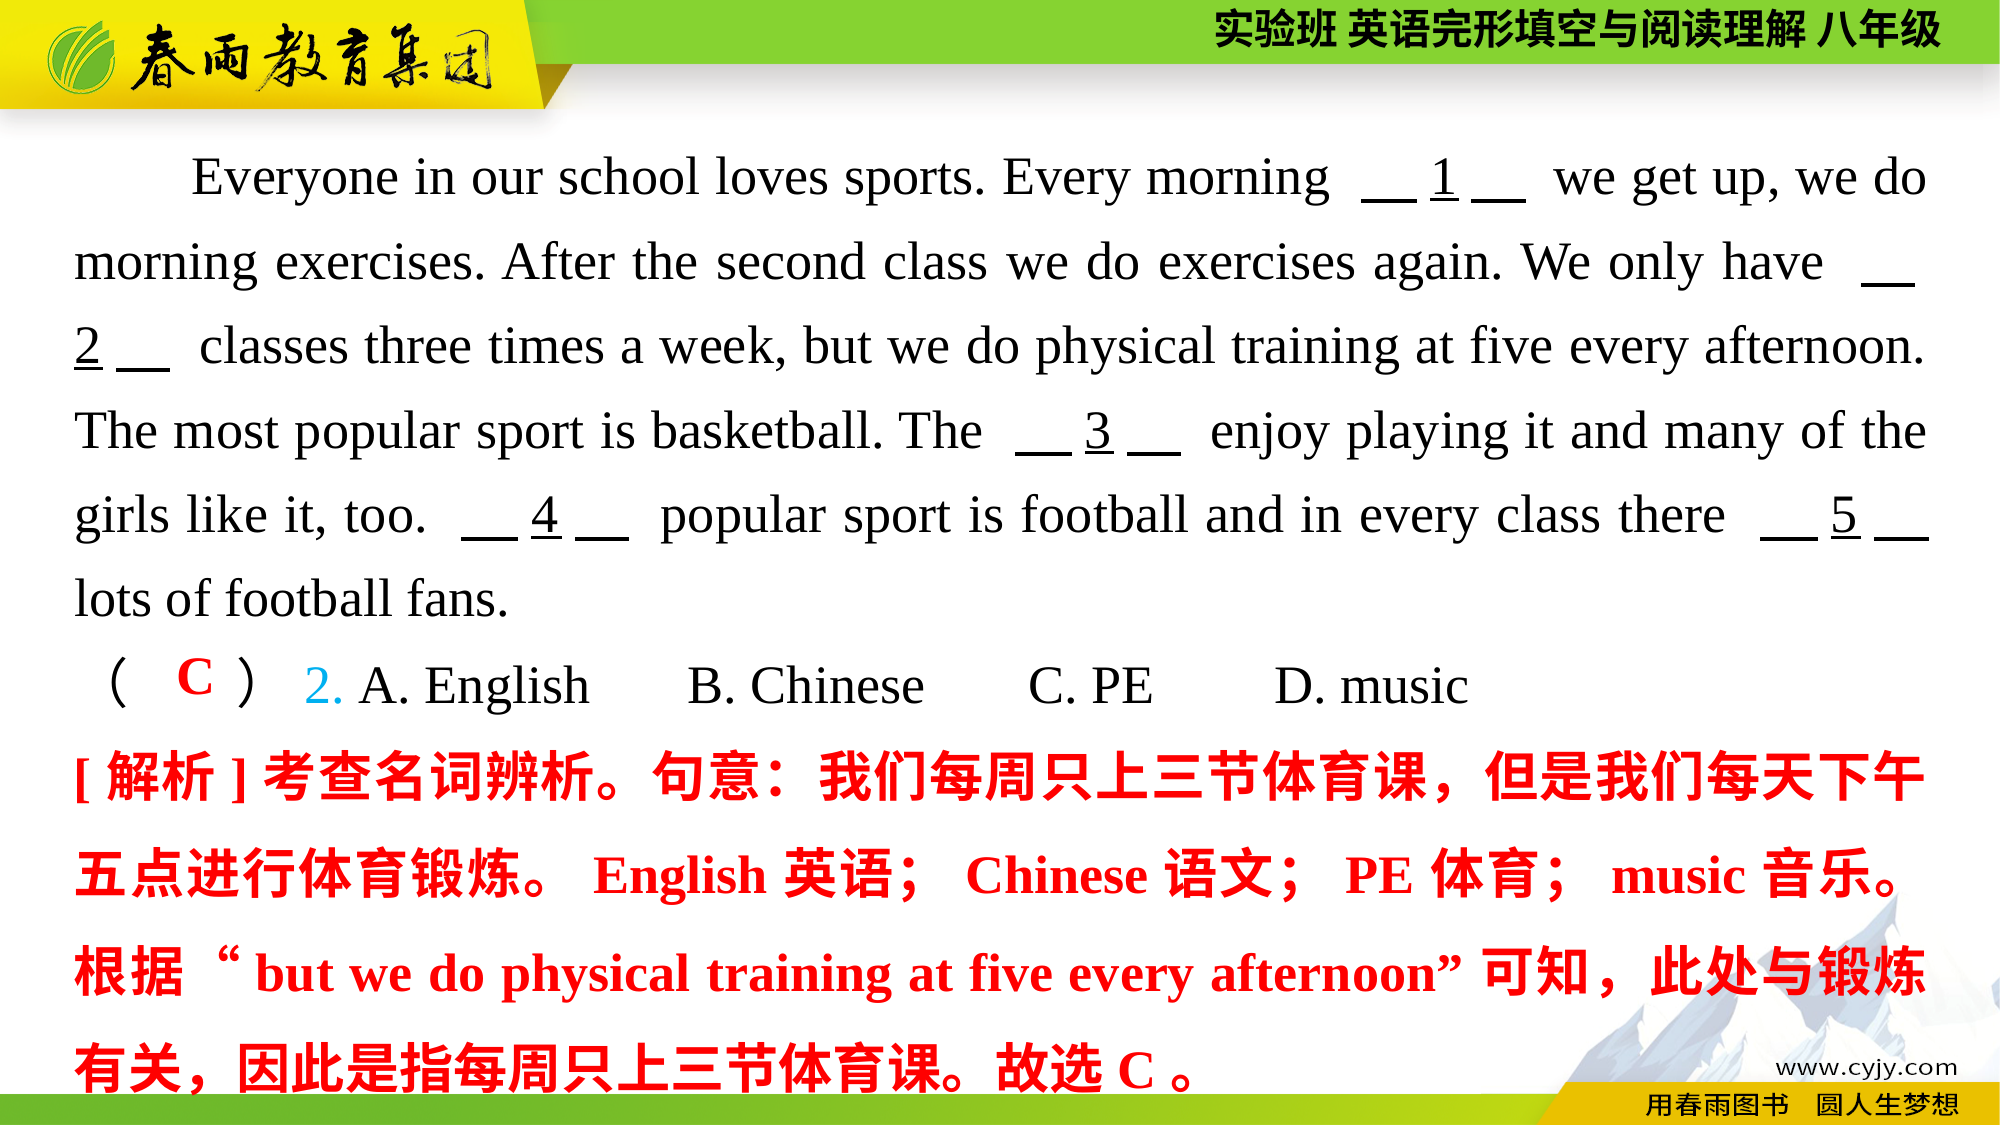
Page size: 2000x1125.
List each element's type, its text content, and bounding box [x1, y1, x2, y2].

picture [0, 0, 2000, 1125]
text_box [解析]考查名词辨析。句意：我们每周只上三节体育课，但是我们每天下午五点进行体育锻炼。English英语；Chinese语文；PE体育；music音乐。根据“but we do physical training at five every afternoon”可知，此处与锻炼有关，因此是指每周只上三节体育课。故选C。 [59, 702, 1944, 1107]
text_box C [161, 633, 231, 702]
list （ ）2. A. English B. Chinese C. PE D. music [59, 609, 1944, 702]
text_box Everyone in our school loves sports. Every morning 1 we get up, we do morning exercises. After the second class we do exercises again. We only have 2 classes three times a week, but we do physical training at five every afternoon. The most popular sport is basketball. The 3 enjoy playing it and many of the girls like it, too. 4 popular sport is football and in every class there 5 lots of football fans. [59, 113, 1944, 609]
